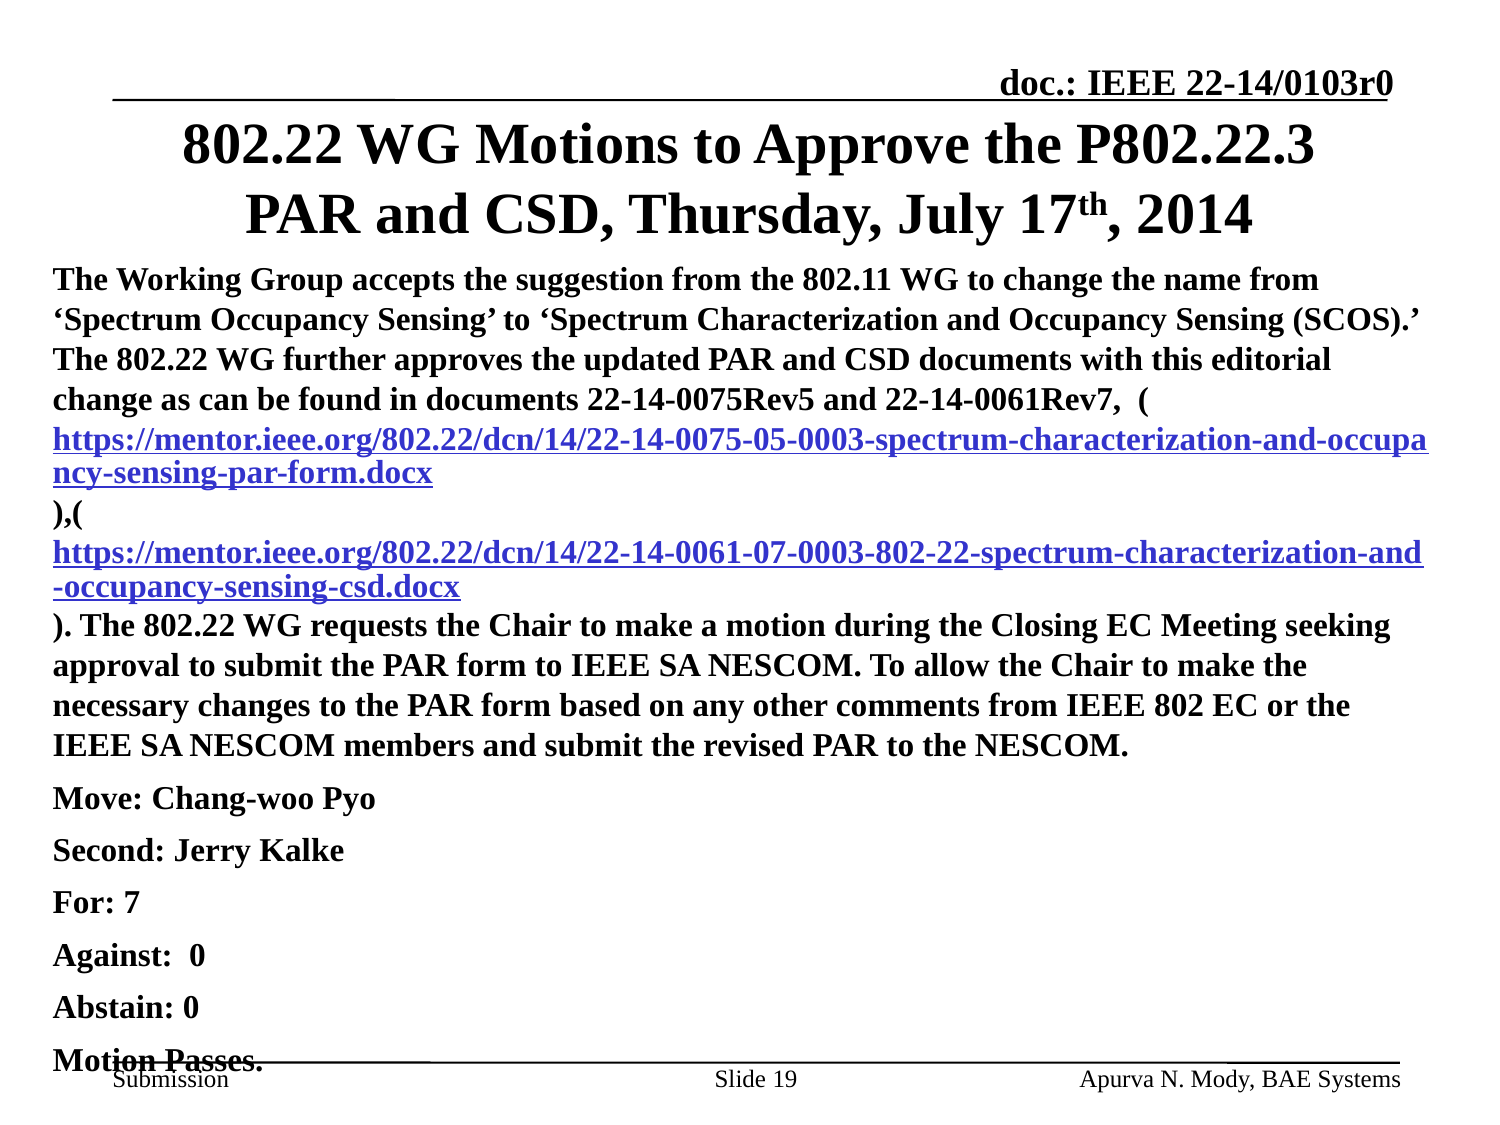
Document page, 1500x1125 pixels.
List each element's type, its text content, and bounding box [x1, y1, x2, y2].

title 802.22 WG Motions to Approve the P802.22.3 PAR and CSD, Thursday, July 17th, 2014 [112, 112, 1388, 238]
slide_number Slide 19 [712, 1061, 800, 1123]
footer Apurva N. Mody, BAE Systems [878, 1061, 1402, 1093]
list The Working Group accepts the suggestion from the 802.11 WG to change the name from ‘Spectrum Occupancy Sensing’ to ‘Spectrum Characterization and Occupancy Sensing (SCOS).’ The 802.22 WG further approves the updated PAR and CSD documents with this editorial change as can be found in documents 22-14-0075Rev5 and 22-14-0061Rev7, (https://mentor.ieee.org/802.22/dcn/14/22-14-0075-05-0003-spectrum-characterization-and-occupancy-sensing-par-form.docx),(https://mentor.ieee.org/802.22/dcn/14/22-14-0061-07-0003-802-22-spectrum-characterization-and-occupancy-sensing-csd.docx). The 802.22 WG requests the Chair to make a motion during the Closing EC Meeting seeking approval to submit the PAR form to IEEE SA NESCOM. To allow the Chair to make the necessary changes to the PAR form based on any other comments from IEEE 802 EC or the IEEE SA NESCOM members and submit the revised PAR to the NESCOM. Move: Chang-woo Pyo Second: Jerry Kalke For: 7 Against: 0 Abstain: 0 Motion Passes. [37, 249, 1451, 1038]
